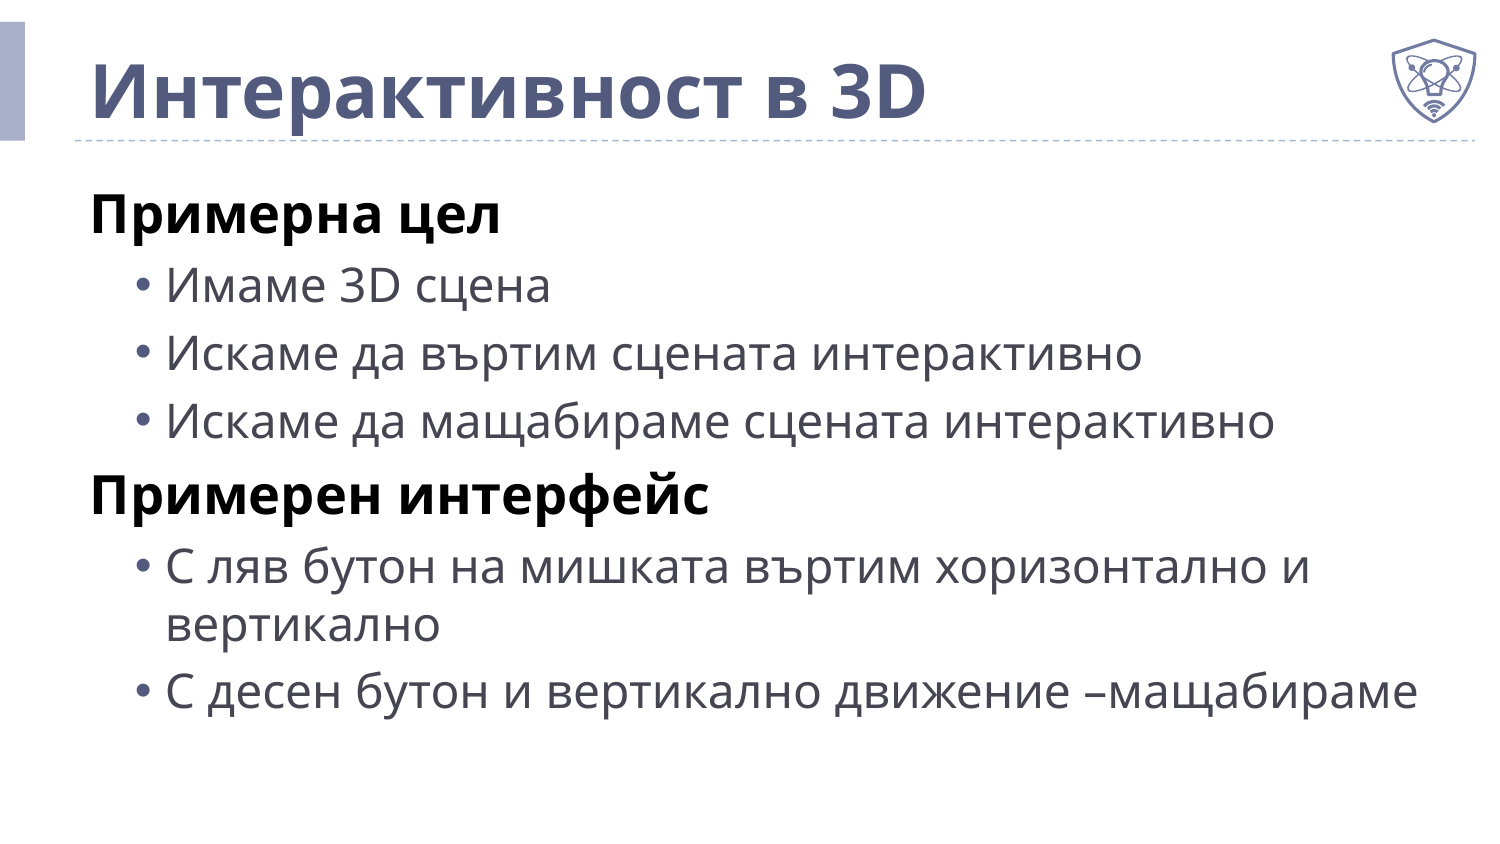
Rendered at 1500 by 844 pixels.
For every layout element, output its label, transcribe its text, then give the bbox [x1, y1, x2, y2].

title Интерактивност в 3D [75, 18, 1475, 141]
list Примерна цел Имаме 3D сцена Искаме да въртим сцената интерактивно Искаме да мащабираме сцената интерактивно Примерен интерфейс С ляв бутон на мишката въртим хоризонтално и вертикално С десен бутон и вертикално движение –мащабираме [75, 171, 1475, 835]
